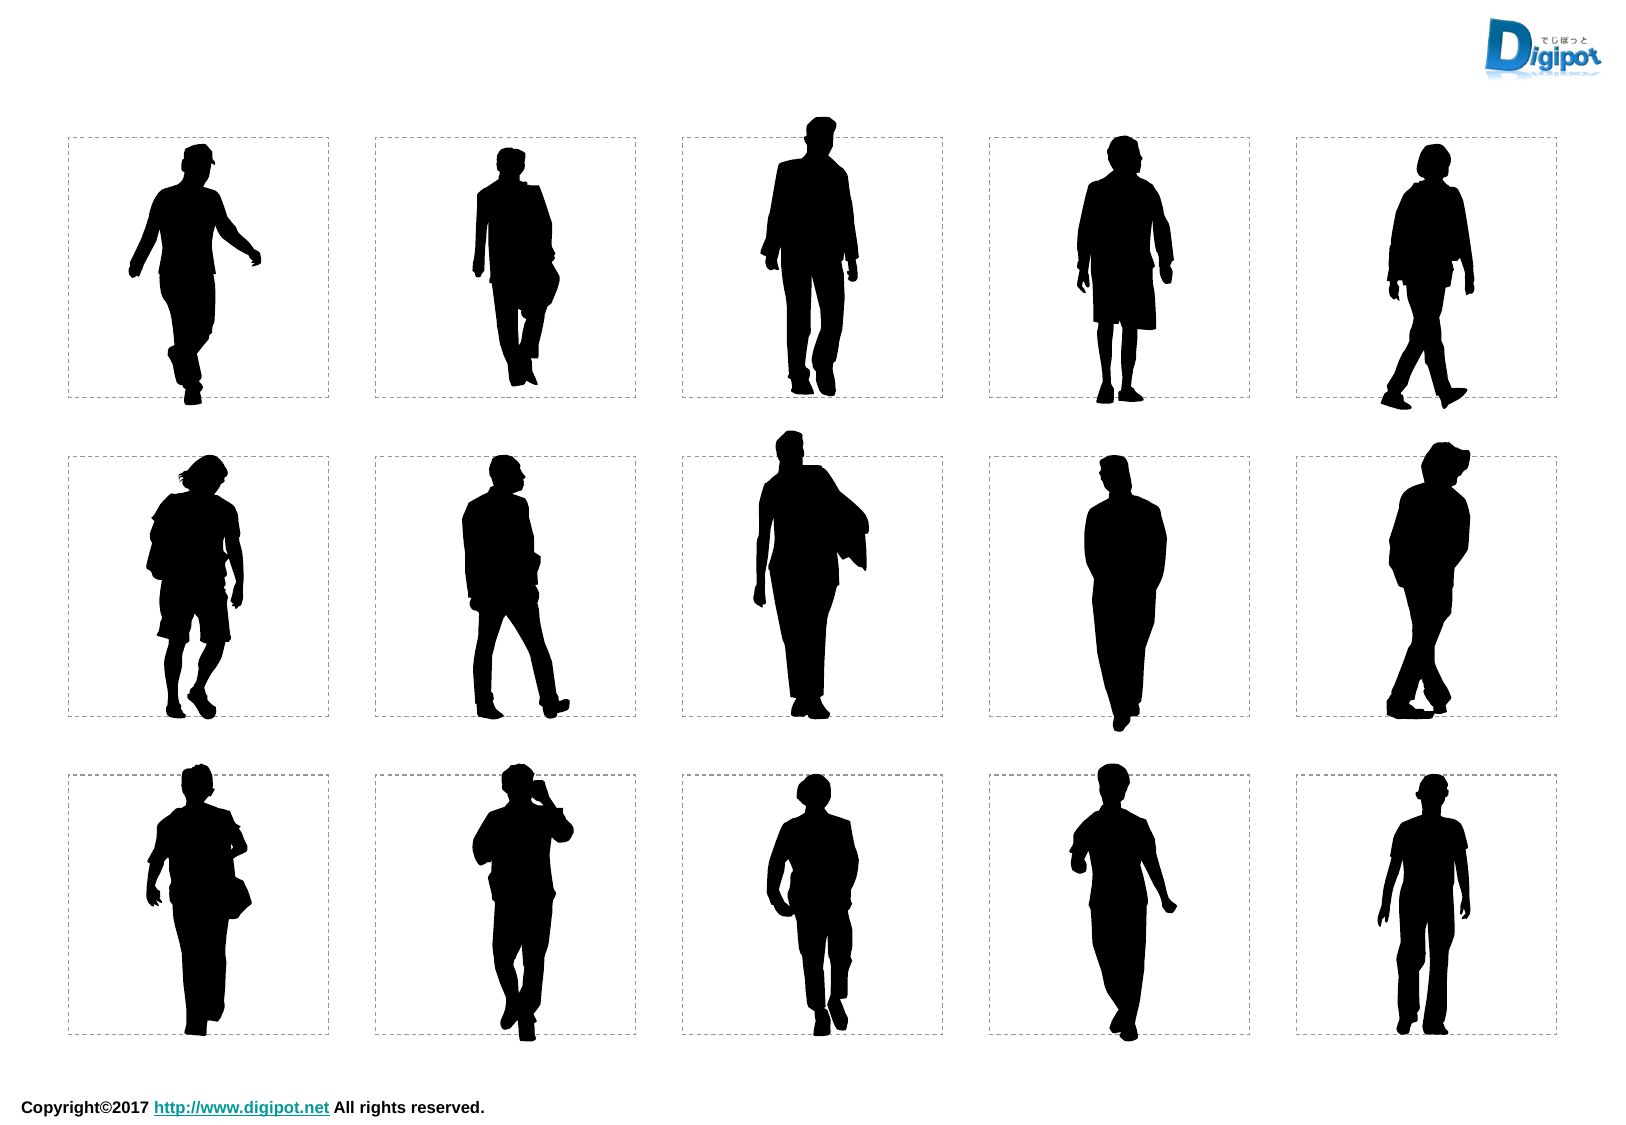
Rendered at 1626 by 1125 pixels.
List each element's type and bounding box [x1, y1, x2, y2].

text_box [766, 773, 859, 1037]
text_box [146, 454, 244, 720]
text_box [1377, 773, 1471, 1035]
text_box [472, 147, 560, 387]
text_box [1084, 454, 1167, 732]
picture [1485, 18, 1602, 82]
text_box [1386, 442, 1471, 720]
text_box [753, 430, 869, 720]
text_box [146, 763, 252, 1037]
text_box [472, 763, 574, 1042]
text_box [128, 143, 262, 406]
text_box [1069, 763, 1178, 1042]
text_box [1077, 135, 1174, 404]
text_box [461, 454, 570, 720]
text_box [1380, 143, 1475, 410]
text_box [760, 116, 859, 397]
